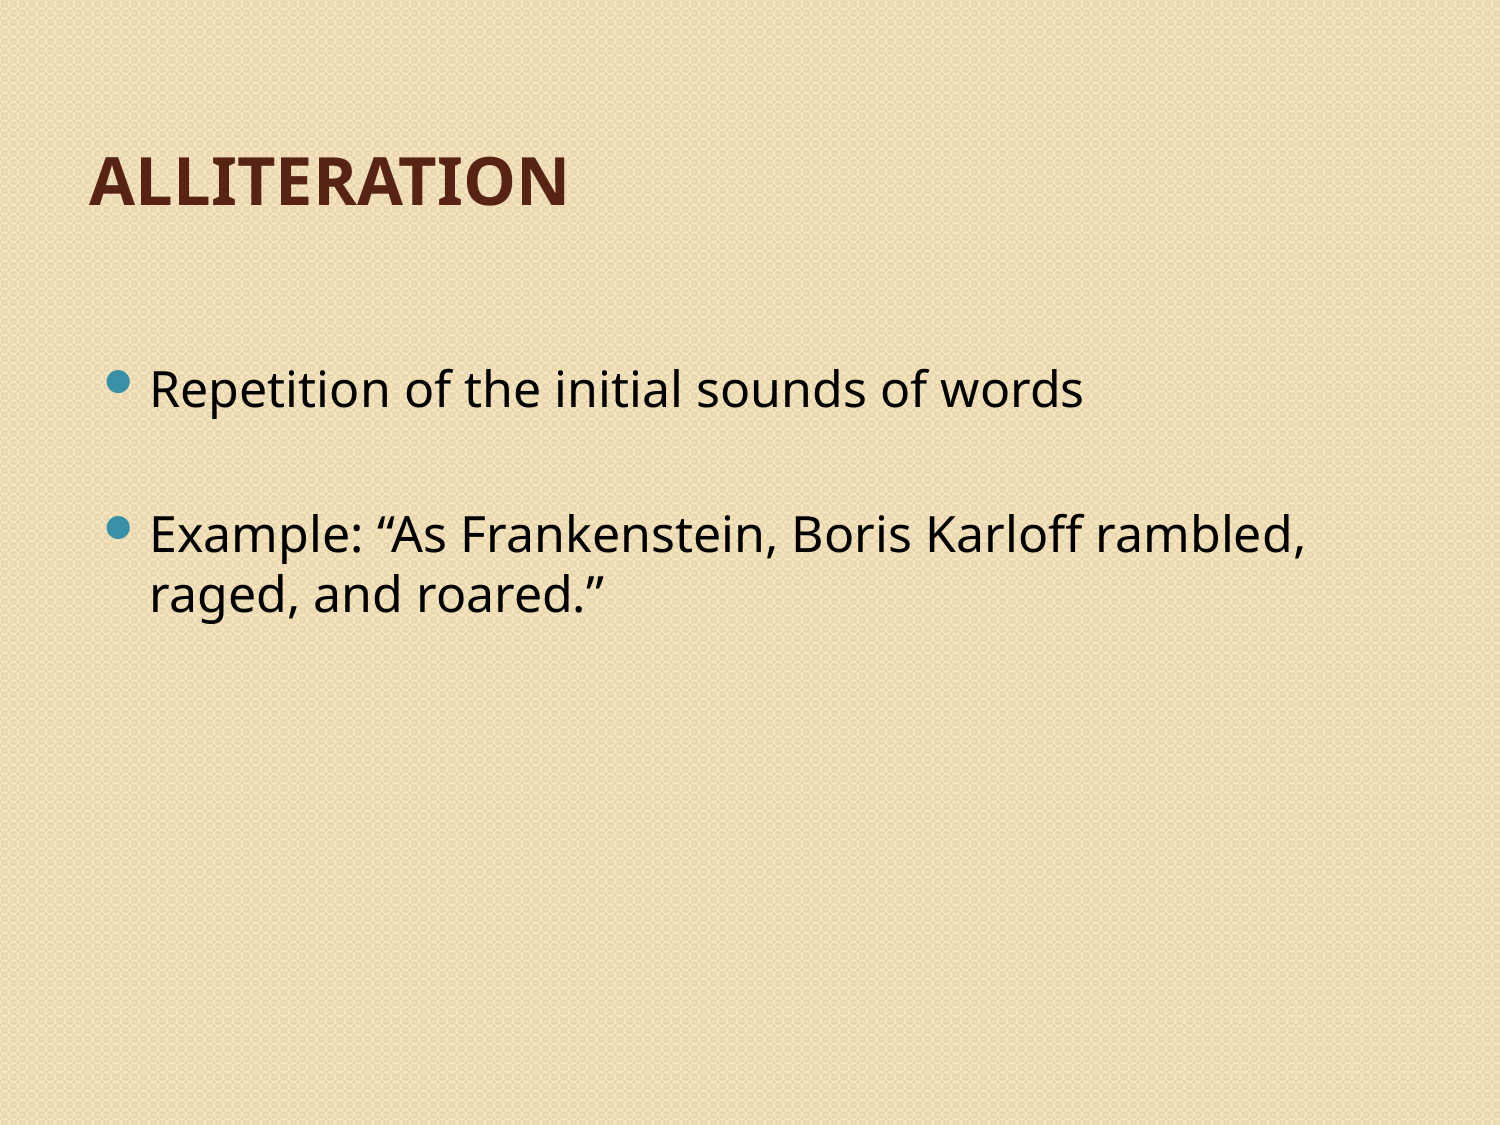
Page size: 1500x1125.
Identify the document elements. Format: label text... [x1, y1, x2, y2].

title Alliteration [75, 35, 700, 227]
list Repetition of the initial sounds of words Example: “As Frankenstein, Boris Karloff rambled, raged, and roared.” [75, 350, 1413, 1005]
